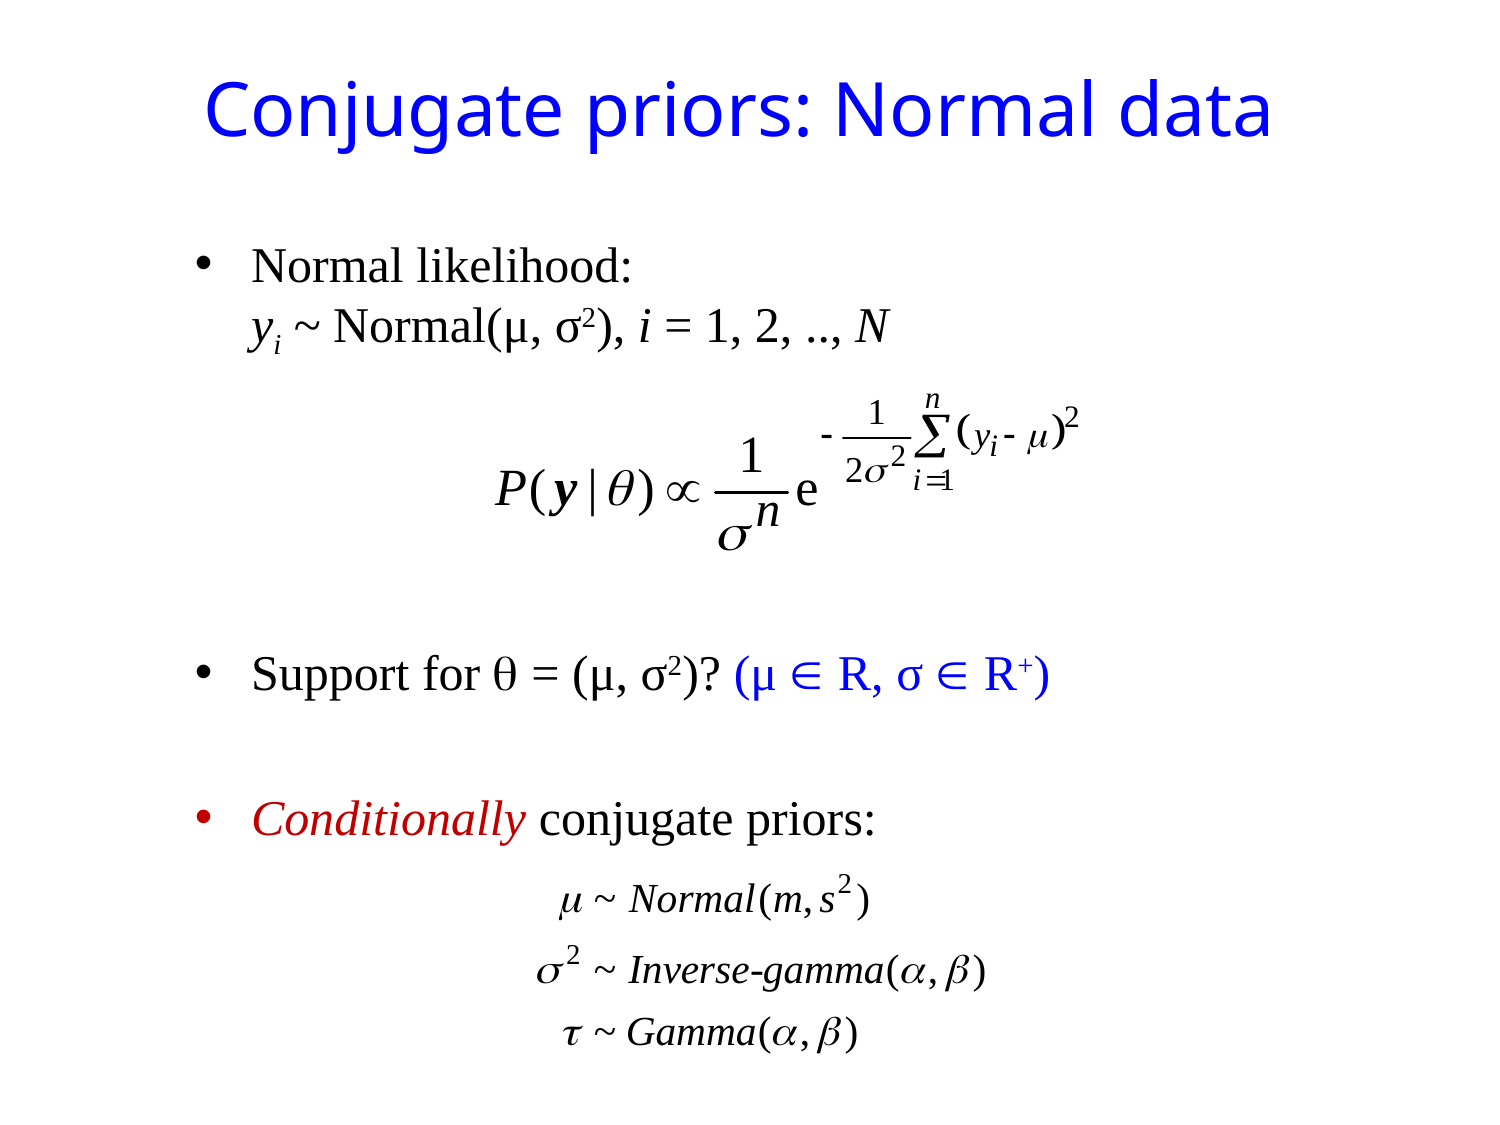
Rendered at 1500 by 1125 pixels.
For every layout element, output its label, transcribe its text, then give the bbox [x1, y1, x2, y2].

list Normal likelihood: yi ~ Normal(μ, σ2), i = 1, 2, .., N Support for  = (μ, σ2)? (μ  R, σ  R+) Conditionally conjugate priors: [179, 224, 1299, 963]
title Conjugate priors: Normal data [64, 12, 1415, 200]
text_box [485, 374, 1093, 563]
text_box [530, 862, 994, 1063]
